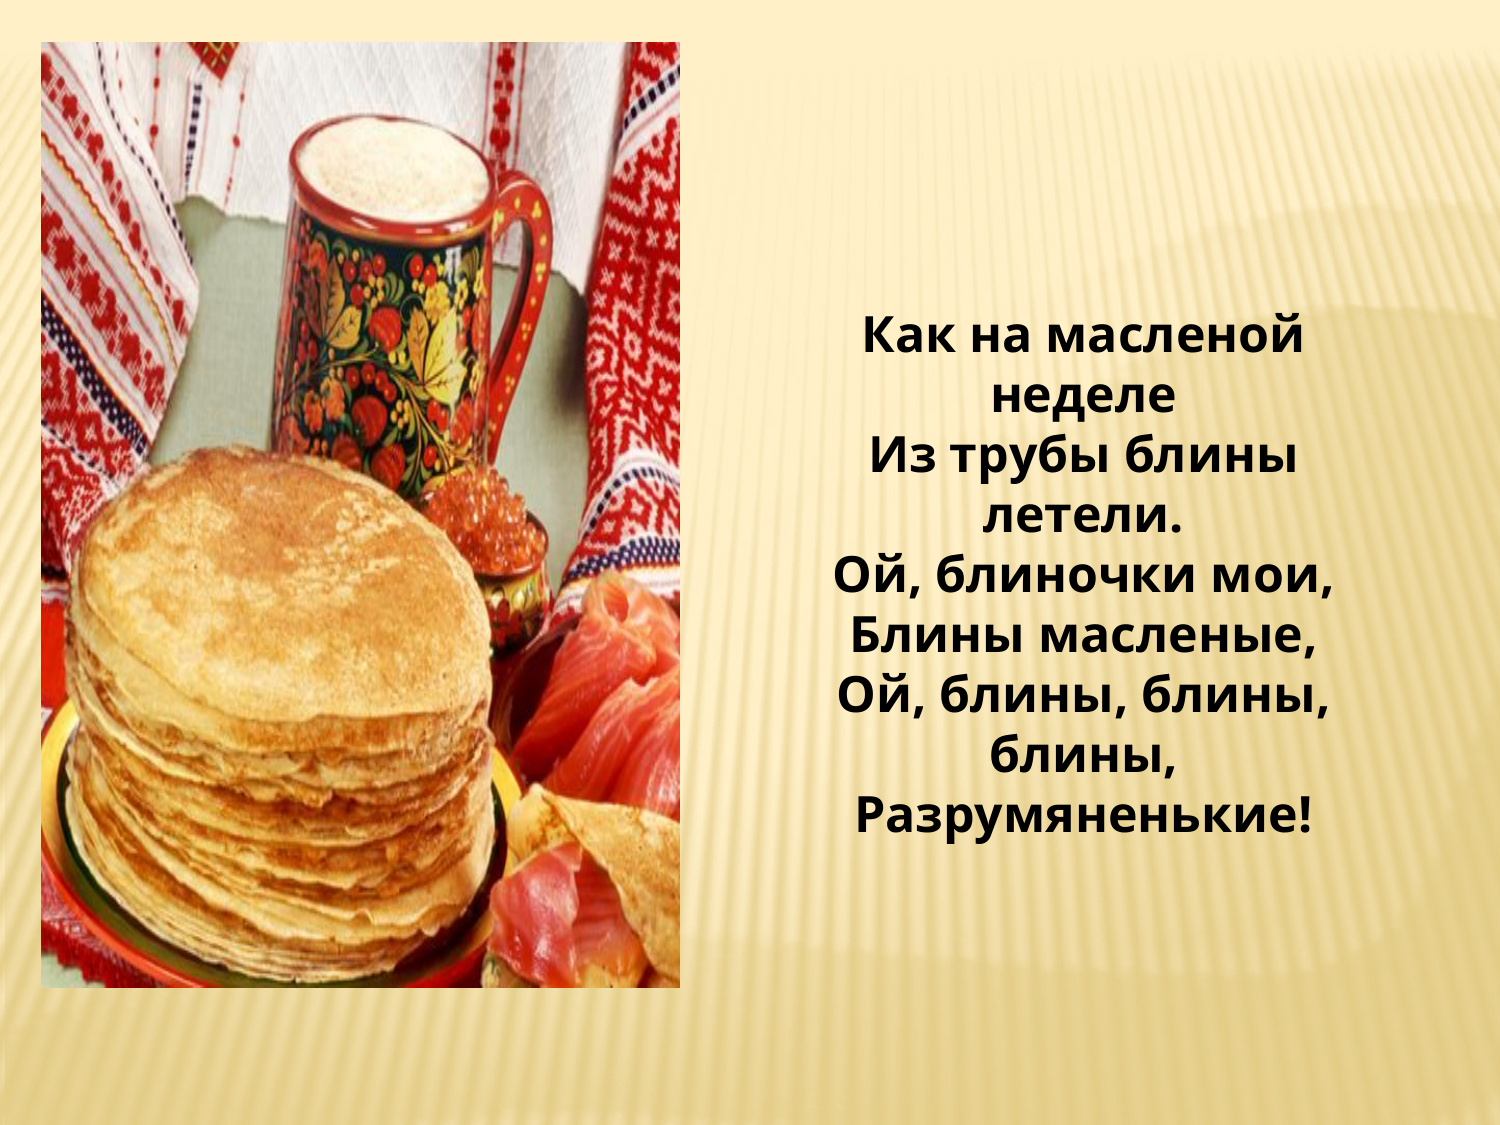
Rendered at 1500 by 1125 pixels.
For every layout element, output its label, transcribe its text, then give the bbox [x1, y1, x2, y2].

text_box Как на масленой неделе Из трубы блины летели. Ой, блиночки мои, Блины масленые, Ой, блины, блины, блины, Разрумяненькие! [752, 295, 1415, 851]
picture [40, 42, 680, 988]
